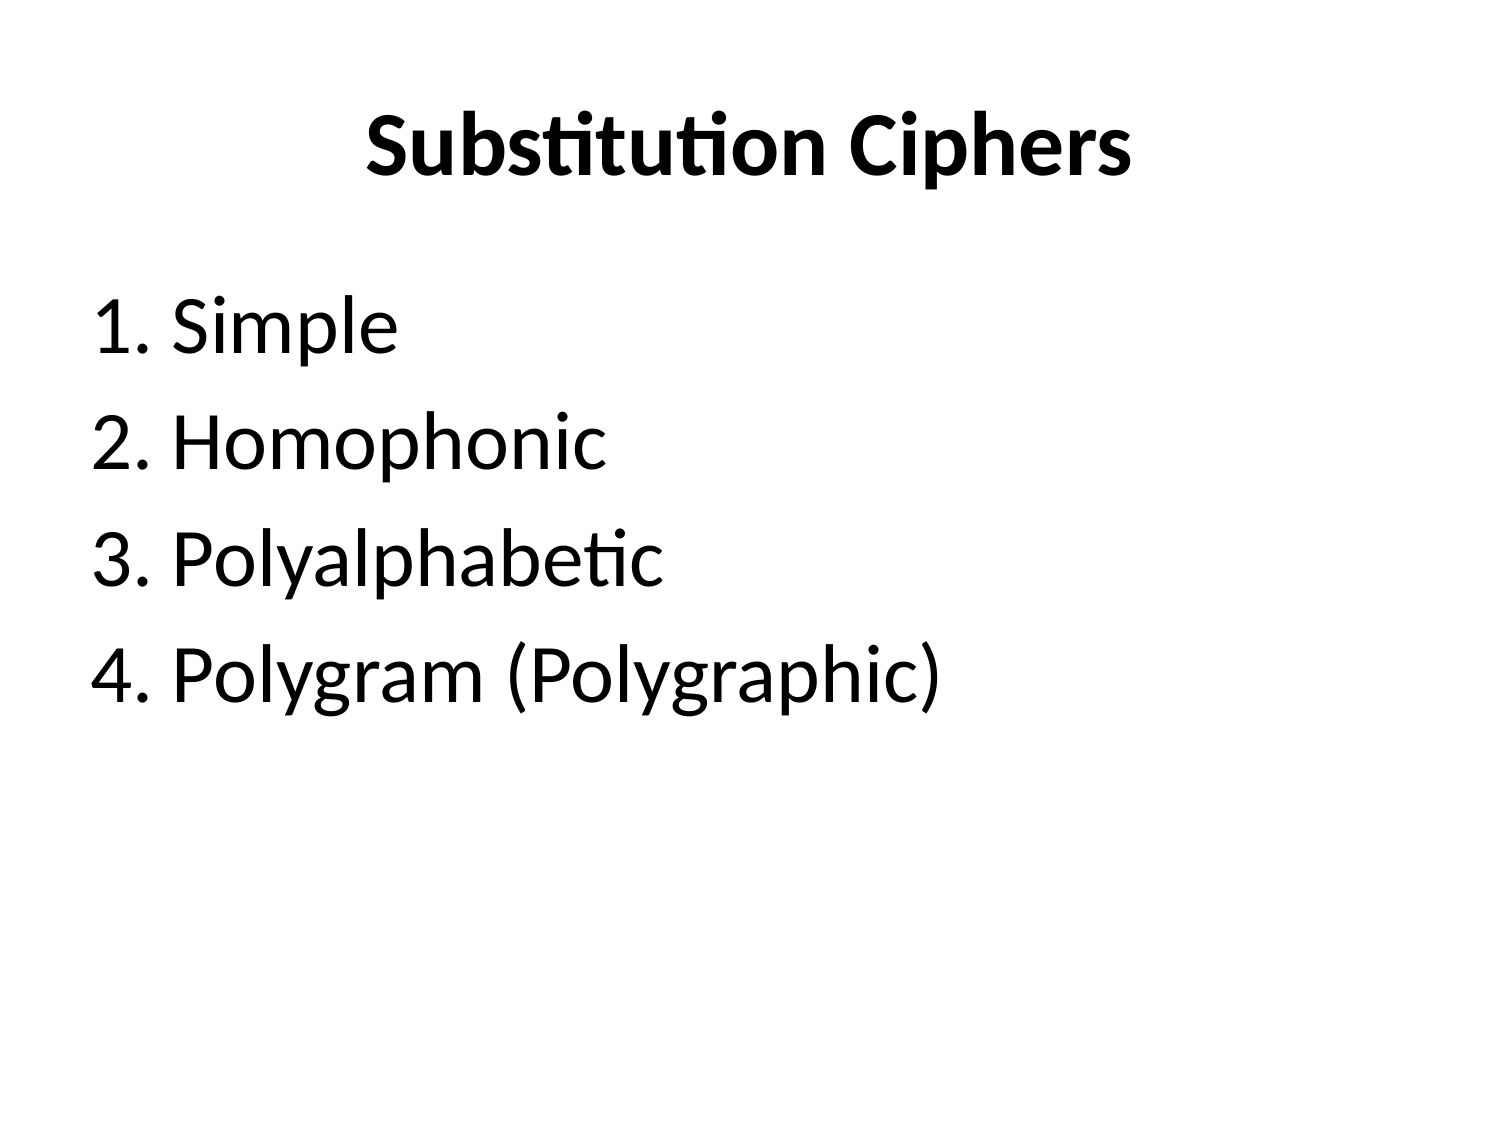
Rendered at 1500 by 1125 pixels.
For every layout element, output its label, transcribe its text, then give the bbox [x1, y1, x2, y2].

title Substitution Ciphers [75, 45, 1425, 233]
list 1. Simple 2. Homophonic 3. Polyalphabetic 4. Polygram (Polygraphic) [75, 262, 1425, 1005]
